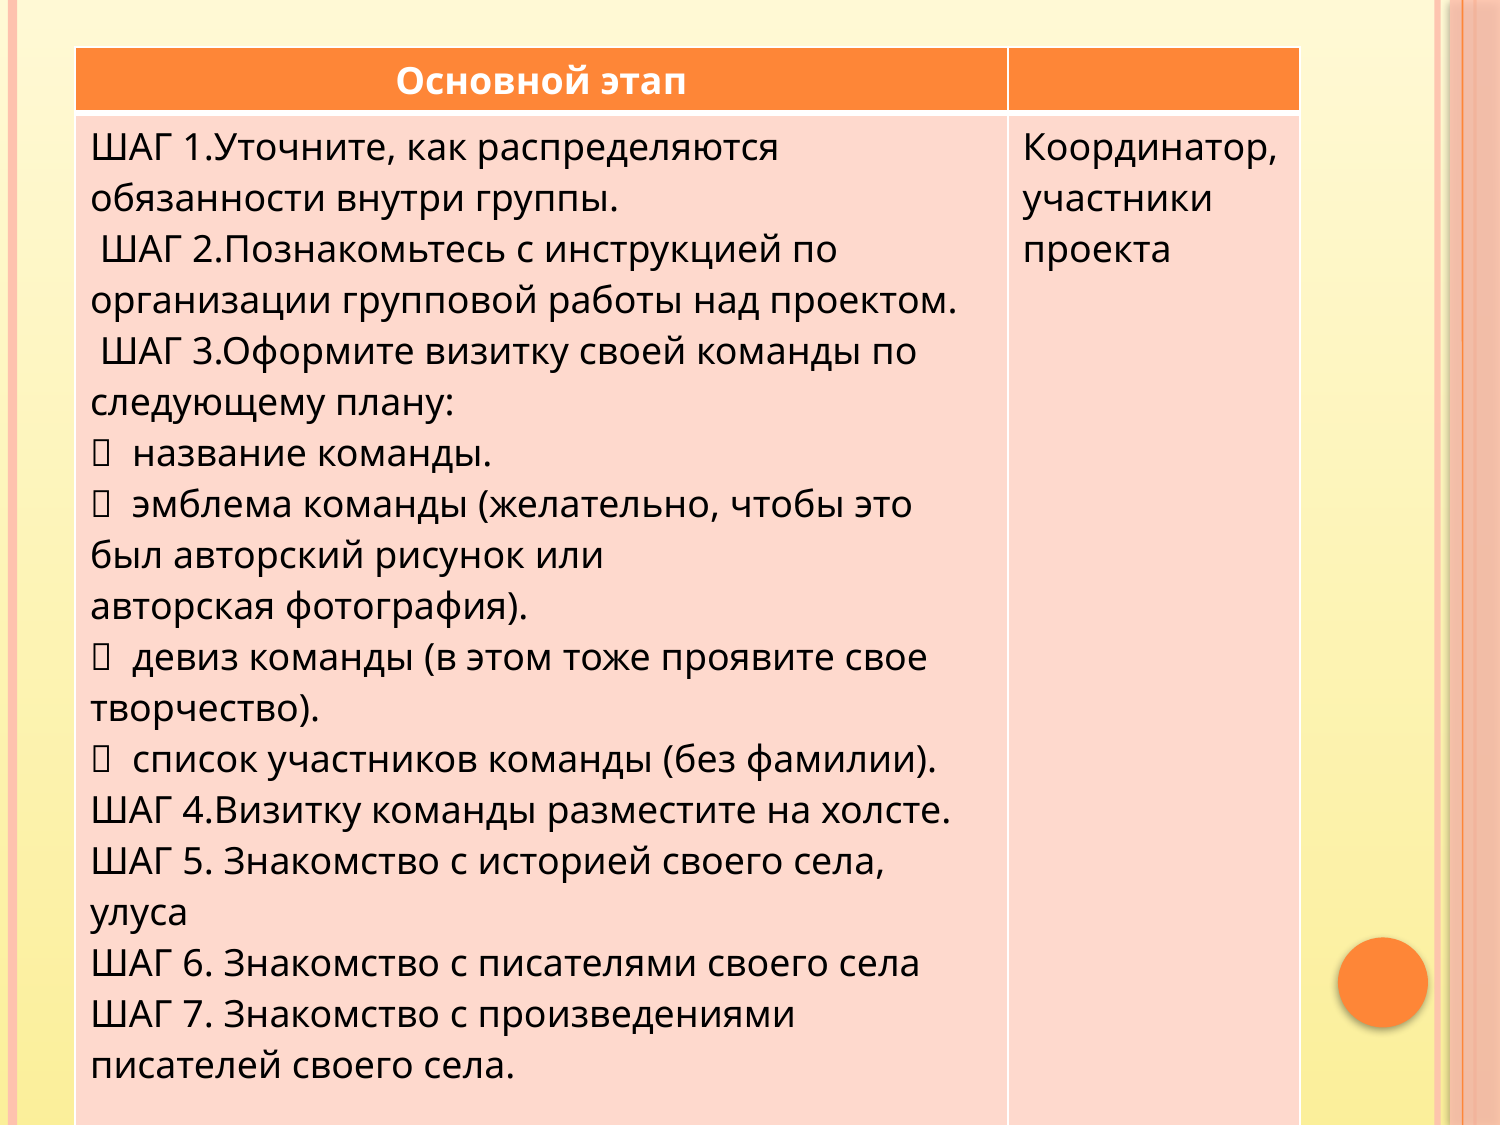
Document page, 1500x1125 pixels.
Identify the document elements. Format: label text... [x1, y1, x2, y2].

table_cell Координатор, участники проекта [1009, 116, 1299, 1125]
table_cell ШАГ 1.Уточните, как распределяются обязанности внутри группы. ШАГ 2.Познакомьтесь с инструкцией по организации групповой работы над проектом. ШАГ 3.Оформите визитку своей команды по следующему плану:  название команды.  эмблема команды (желательно, чтобы это был авторский рисунок или авторская фотография).  девиз команды (в этом тоже проявите свое творчество).  список участников команды (без фамилии). ШАГ 4.Визитку команды разместите на холсте. ШАГ 5. Знакомство с историей своего села, улуса ШАГ 6. Знакомство с писателями своего села ШАГ 7. Знакомство с произведениями писателей своего села. [76, 116, 1007, 1125]
table_header [1009, 48, 1299, 110]
table_header Основной этап [76, 48, 1007, 110]
